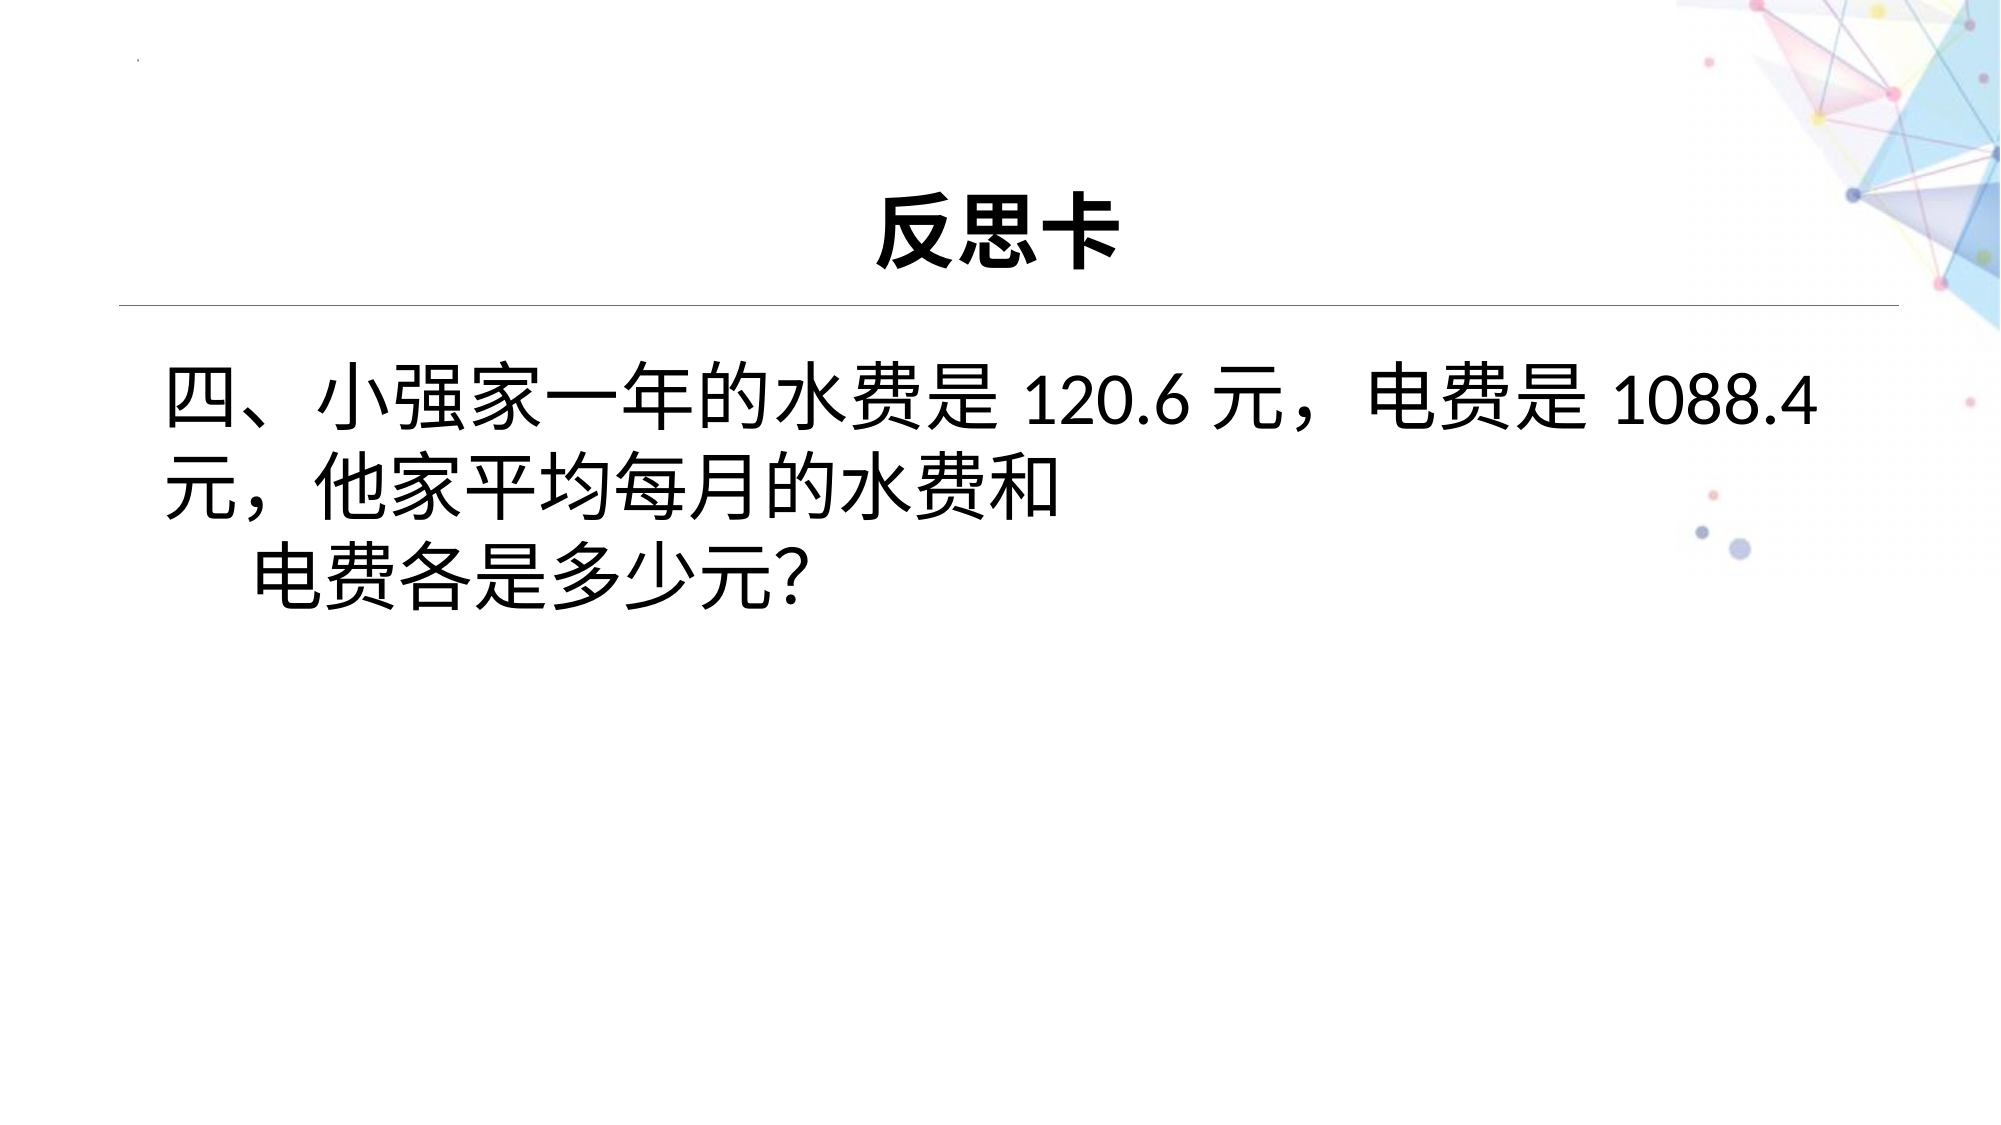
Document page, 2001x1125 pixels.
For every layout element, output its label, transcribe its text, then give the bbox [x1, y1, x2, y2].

picture [1677, 0, 1999, 575]
text_box 四、小强家一年的水费是120.6元，电费是1088.4元，他家平均每月的水费和 电费各是多少元？ [148, 341, 1852, 1077]
text_box 反思卡 [858, 172, 1142, 287]
